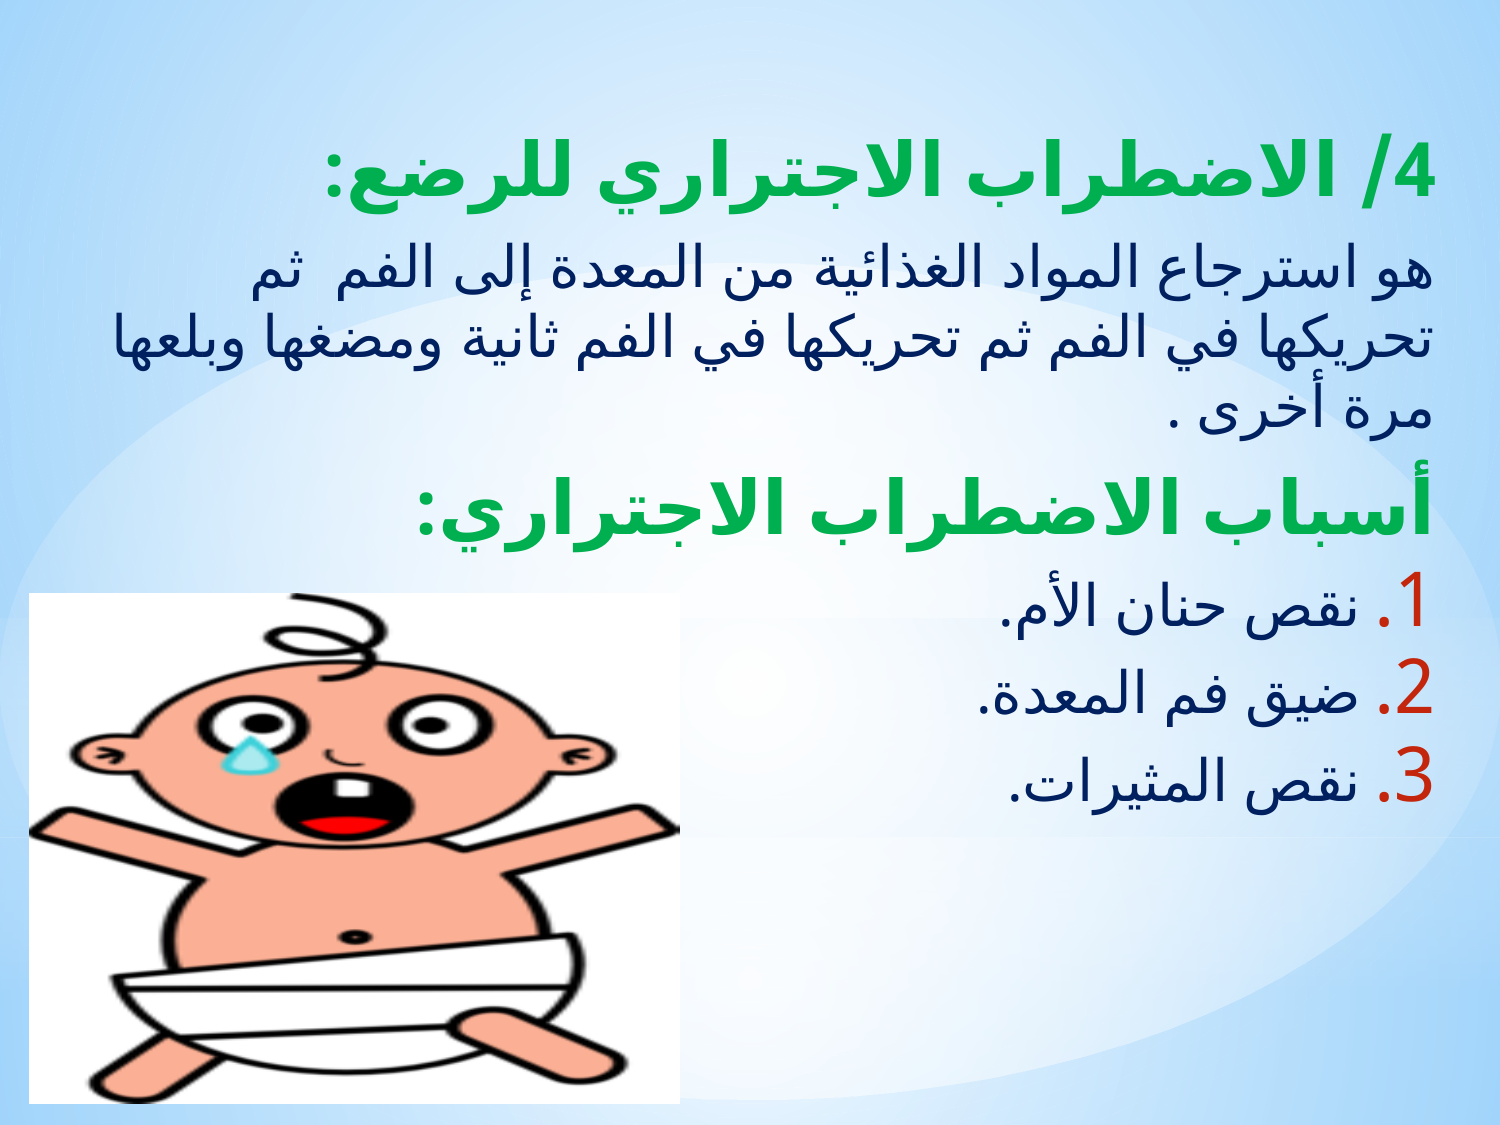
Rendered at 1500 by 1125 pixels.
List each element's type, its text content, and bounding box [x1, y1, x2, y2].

list 4/ الاضطراب الاجتراري للرضع: هو استرجاع المواد الغذائية من المعدة إلى الفم ثم تحريكها في الفم ثم تحريكها في الفم ثانية ومضغها وبلعها مرة أخرى . أسباب الاضطراب الاجتراري: نقص حنان الأم. ضيق فم المعدة. نقص المثيرات. [41, 113, 1459, 982]
picture [29, 593, 680, 1104]
